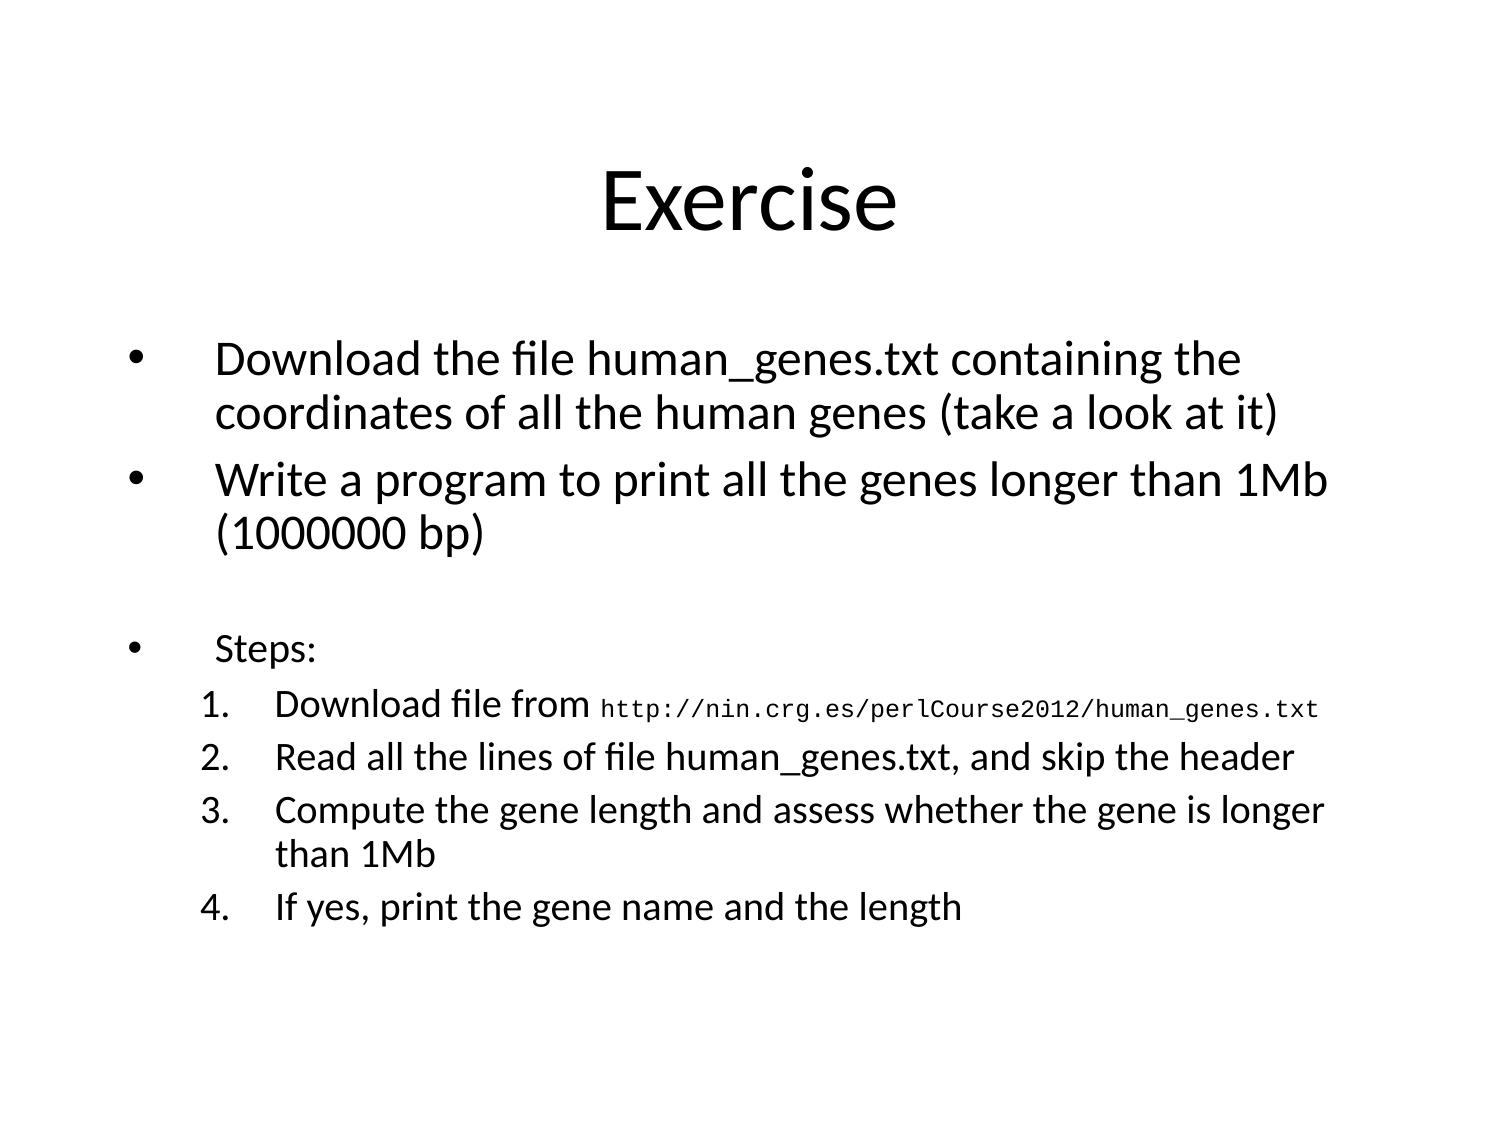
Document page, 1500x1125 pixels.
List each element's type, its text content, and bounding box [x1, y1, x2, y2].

title Exercise [112, 99, 1388, 288]
list Download the file human_genes.txt containing the coordinates of all the human genes (take a look at it) Write a program to print all the genes longer than 1Mb (1000000 bp) Steps: Download file from http://nin.crg.es/perlCourse2012/human_genes.txt 2. Read all the lines of file human_genes.txt, and skip the header 3. Compute the gene length and assess whether the gene is longer than 1Mb 4. If yes, print the gene name and the length [112, 324, 1400, 1000]
